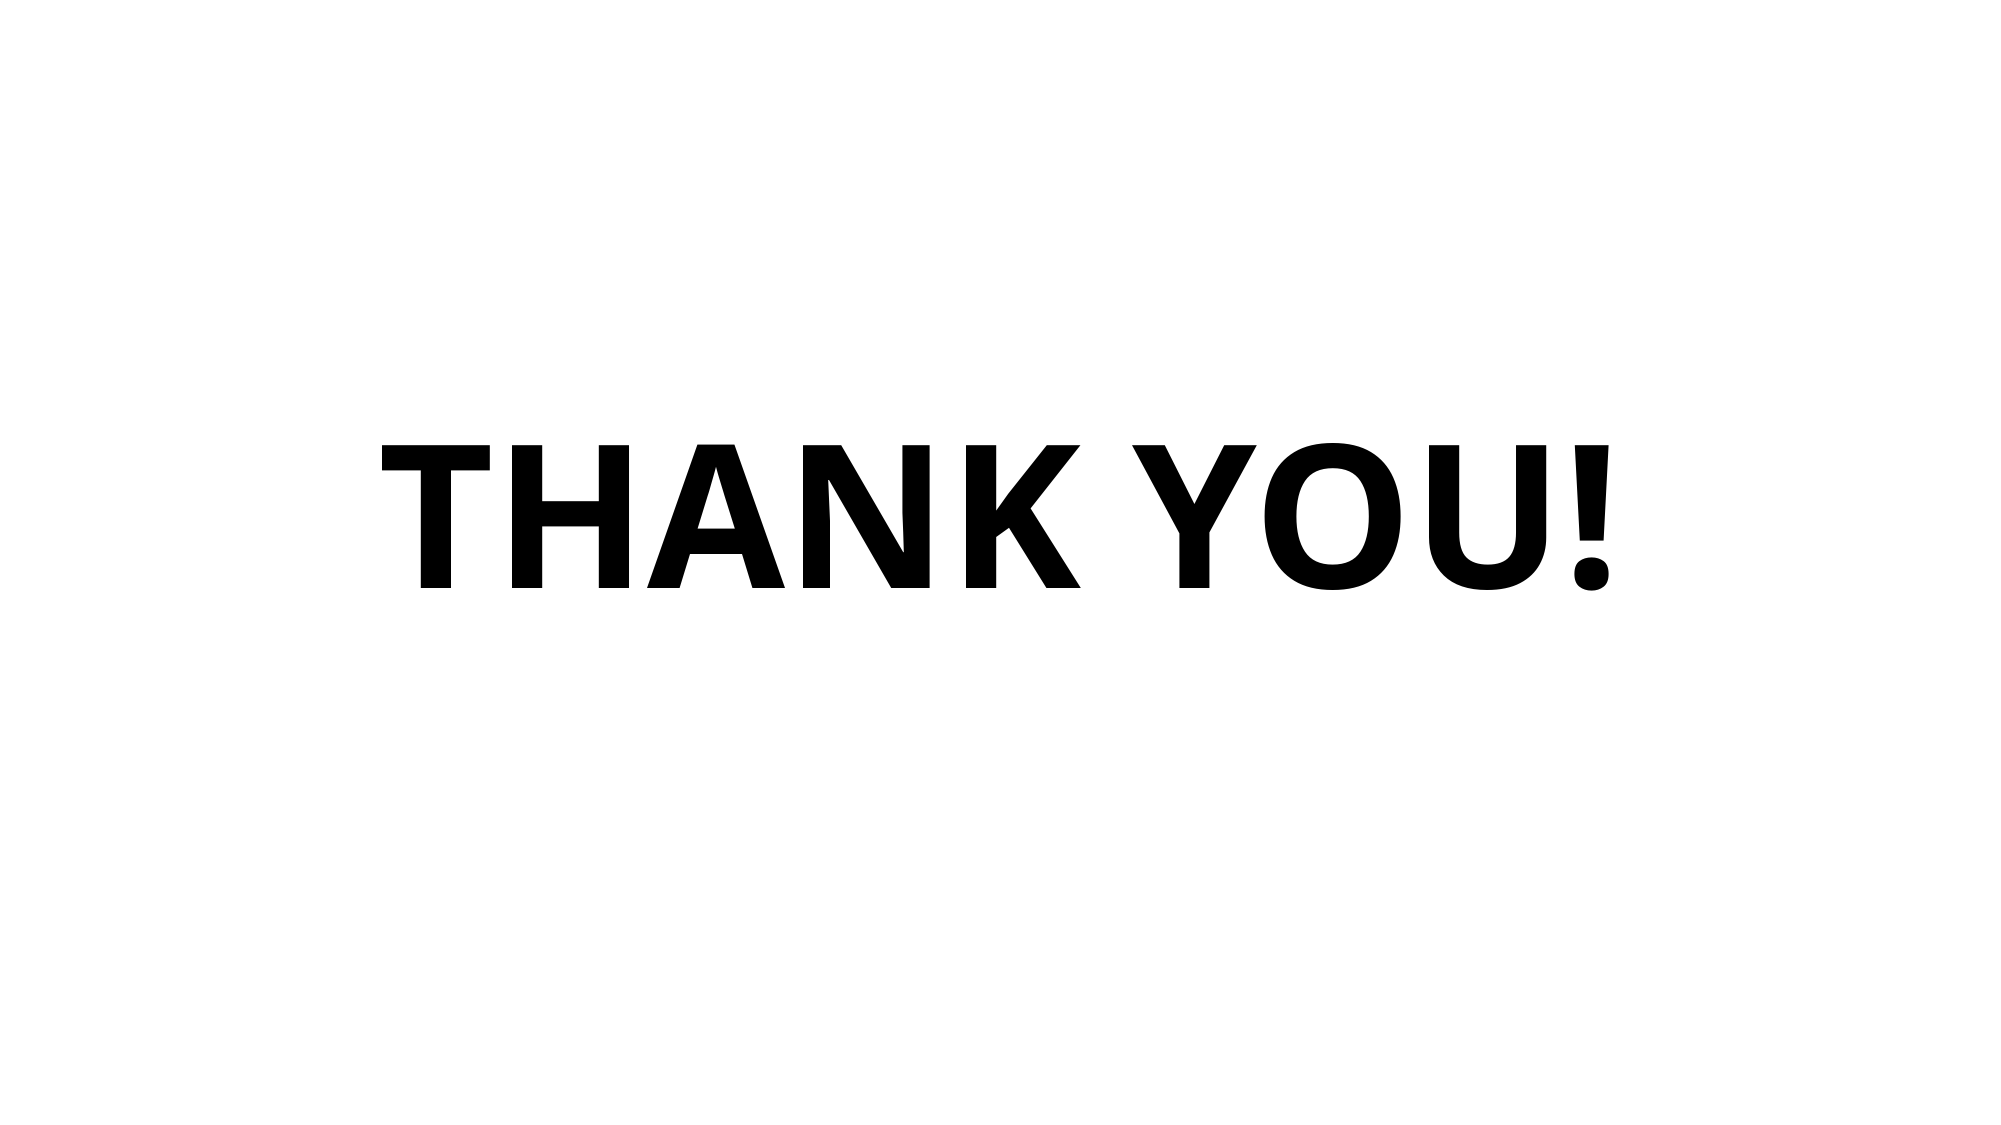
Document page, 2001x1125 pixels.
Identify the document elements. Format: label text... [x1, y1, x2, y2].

title THANK YOU! [137, 59, 1863, 988]
